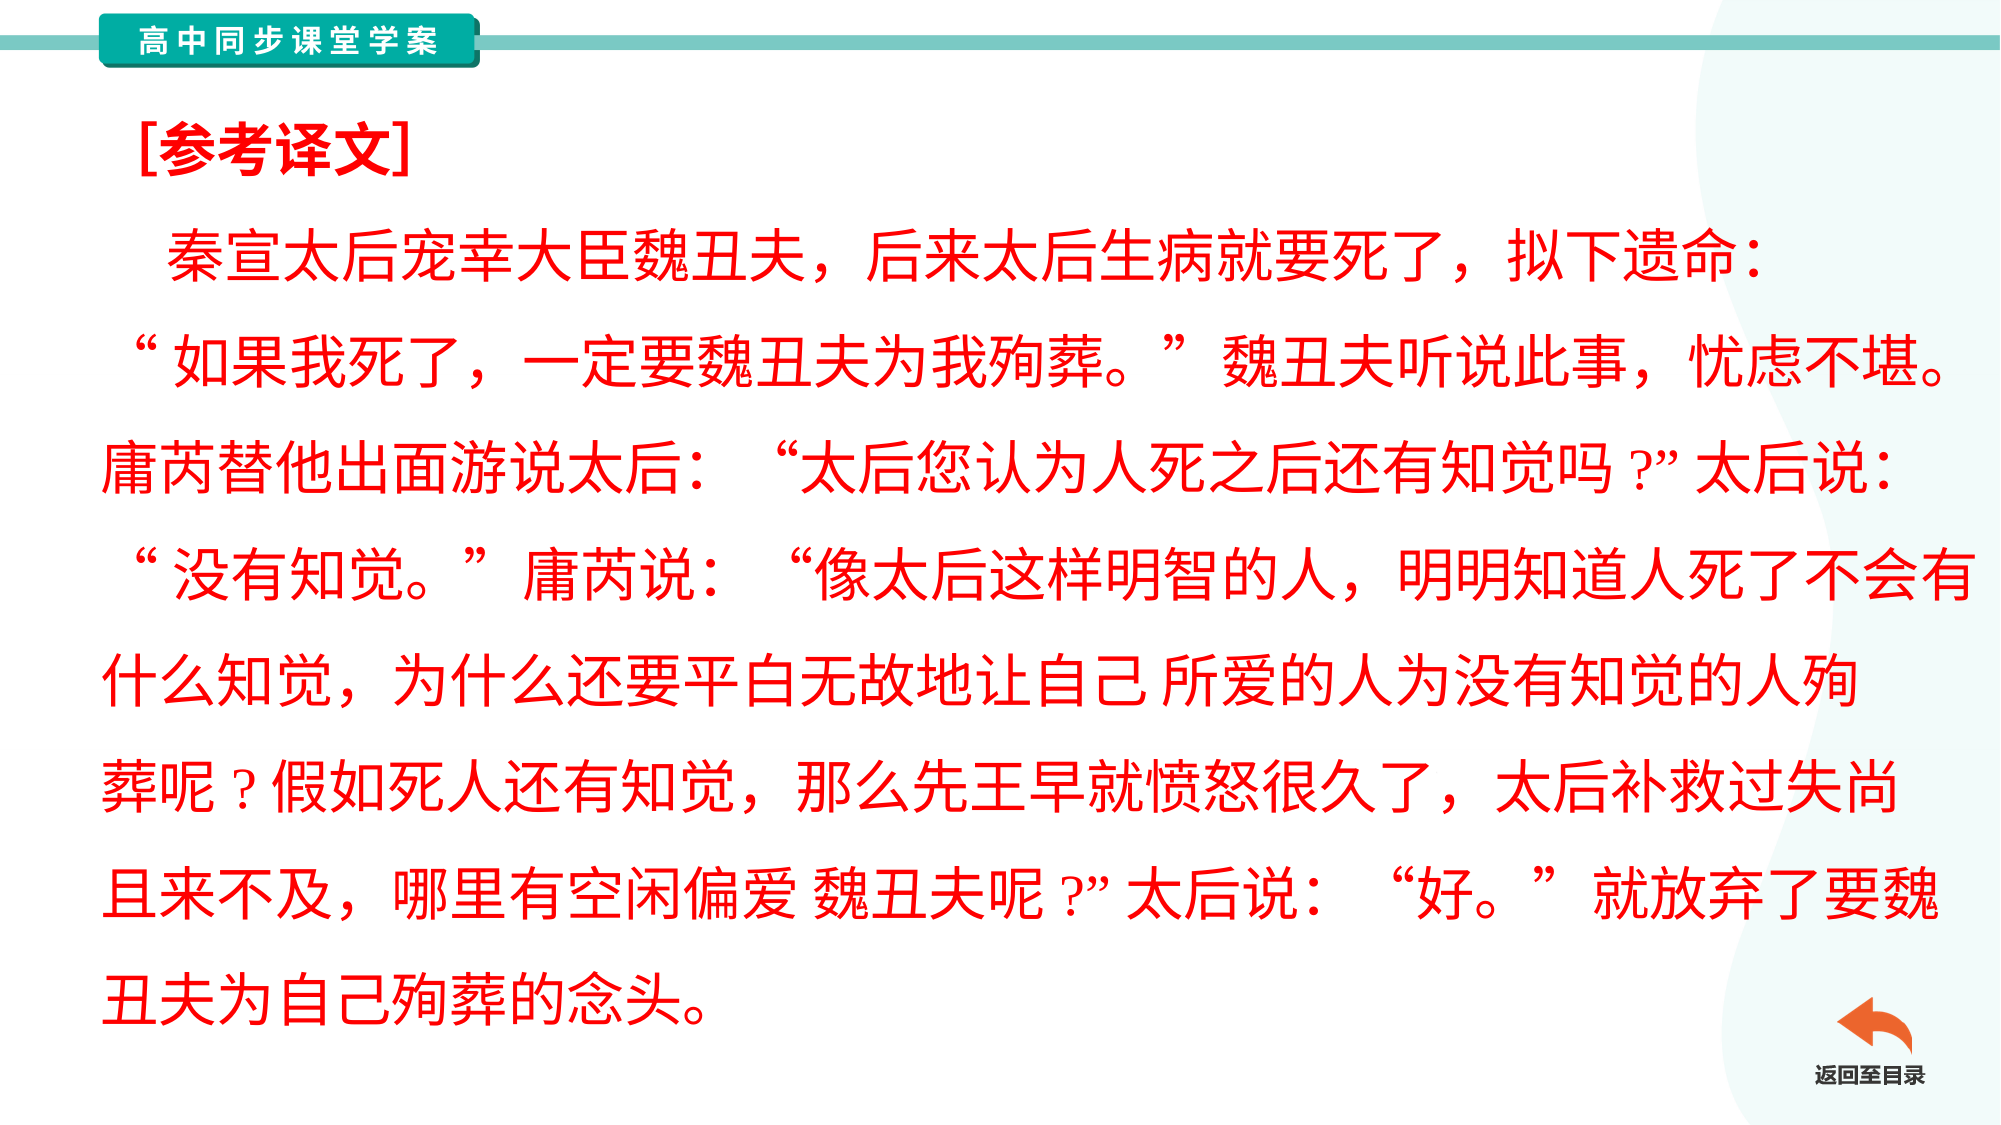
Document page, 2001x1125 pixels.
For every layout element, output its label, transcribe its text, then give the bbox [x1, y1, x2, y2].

text_box ［参考译文］ 秦宣太后宠幸大臣魏丑夫，后来太后生病就要死了，拟下遗命： “如果我死了，一定要魏丑夫为我殉葬。”魏丑夫听说此事，忧虑不堪。 庸芮替他出面游说太后：“太后您认为人死之后还有知觉吗?”太后说： “没有知觉。”庸芮说：“像太后这样明智的人，明明知道人死了不会有 什么知觉，为什么还要平白无故地让自己 所爱的人为没有知觉的人殉 葬呢?假如死人还有知觉，那么先王早就愤怒很久了，太后补救过失尚 且来不及，哪里有空闲偏爱 魏丑夫呢?”太后说：“好。”就放弃了要魏 丑夫为自己殉葬的念头。 [100, 76, 1899, 1033]
picture [0, 0, 2000, 1125]
